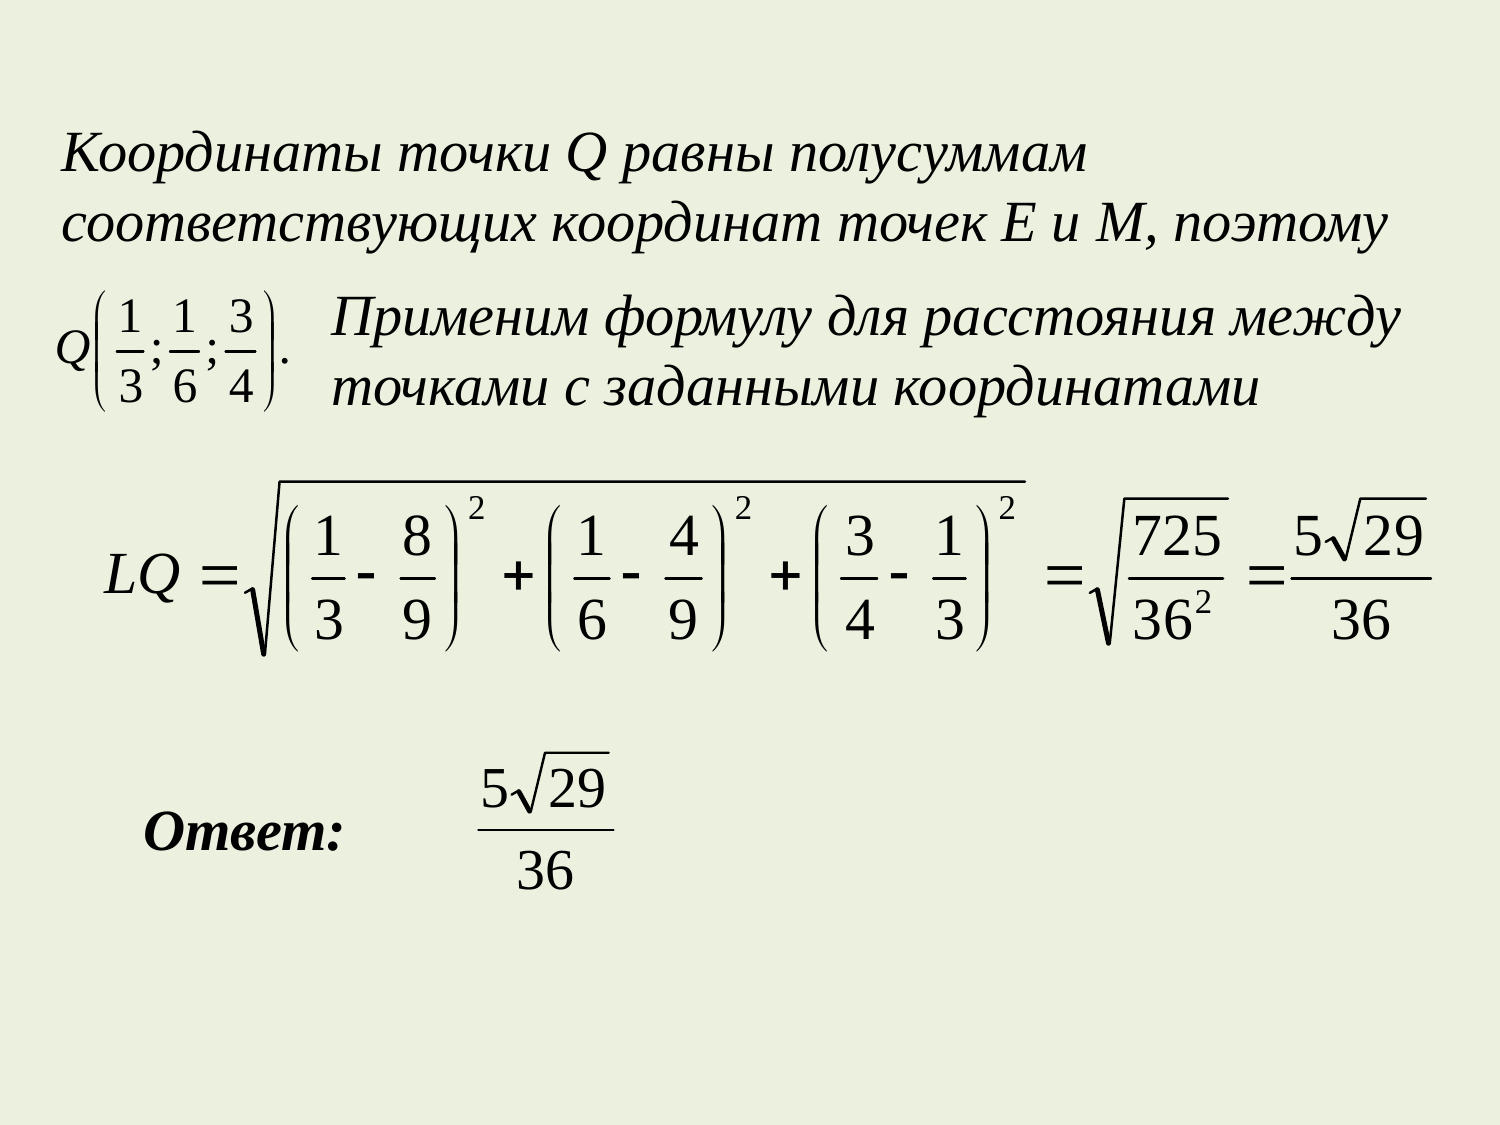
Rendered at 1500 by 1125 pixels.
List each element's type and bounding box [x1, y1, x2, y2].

text_box [46, 105, 1466, 903]
